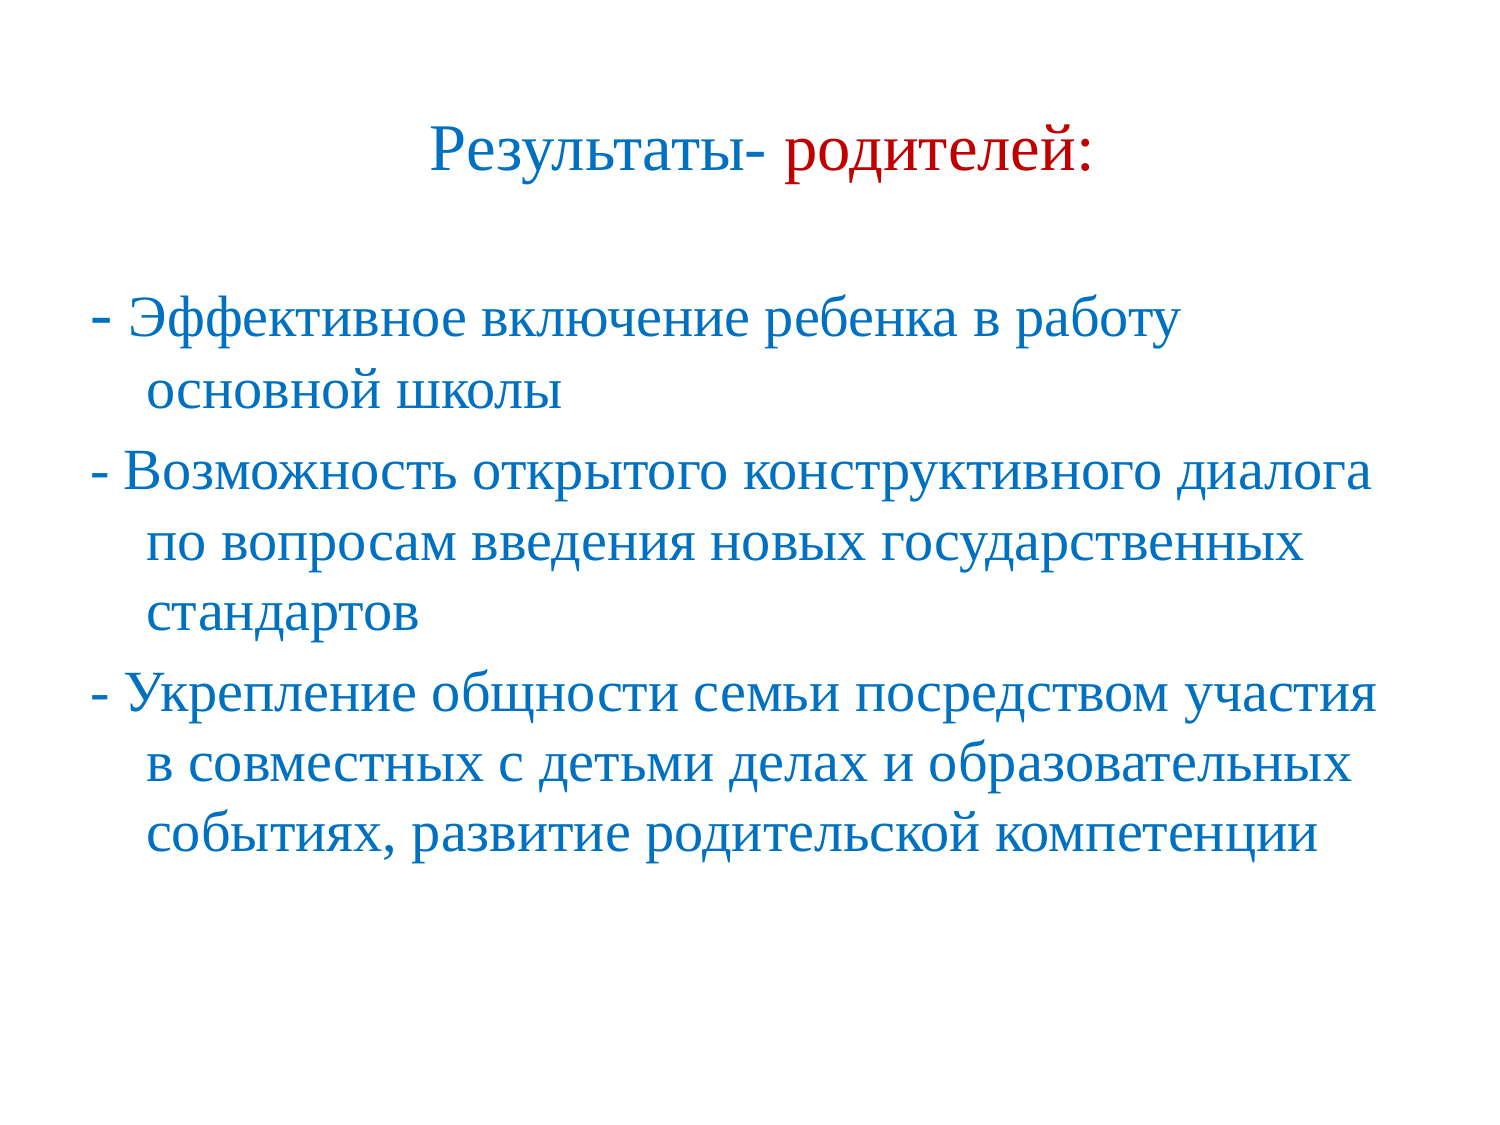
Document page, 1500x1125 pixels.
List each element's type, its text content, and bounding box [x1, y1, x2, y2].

list - Эффективное включение ребенка в работу основной школы - Возможность открытого конструктивного диалога по вопросам введения новых государственных стандартов - Укрепление общности семьи посредством участия в совместных с детьми делах и образовательных событиях, развитие родительской компетенции [75, 262, 1425, 1005]
title Результаты- родителей: [87, 50, 1438, 238]
